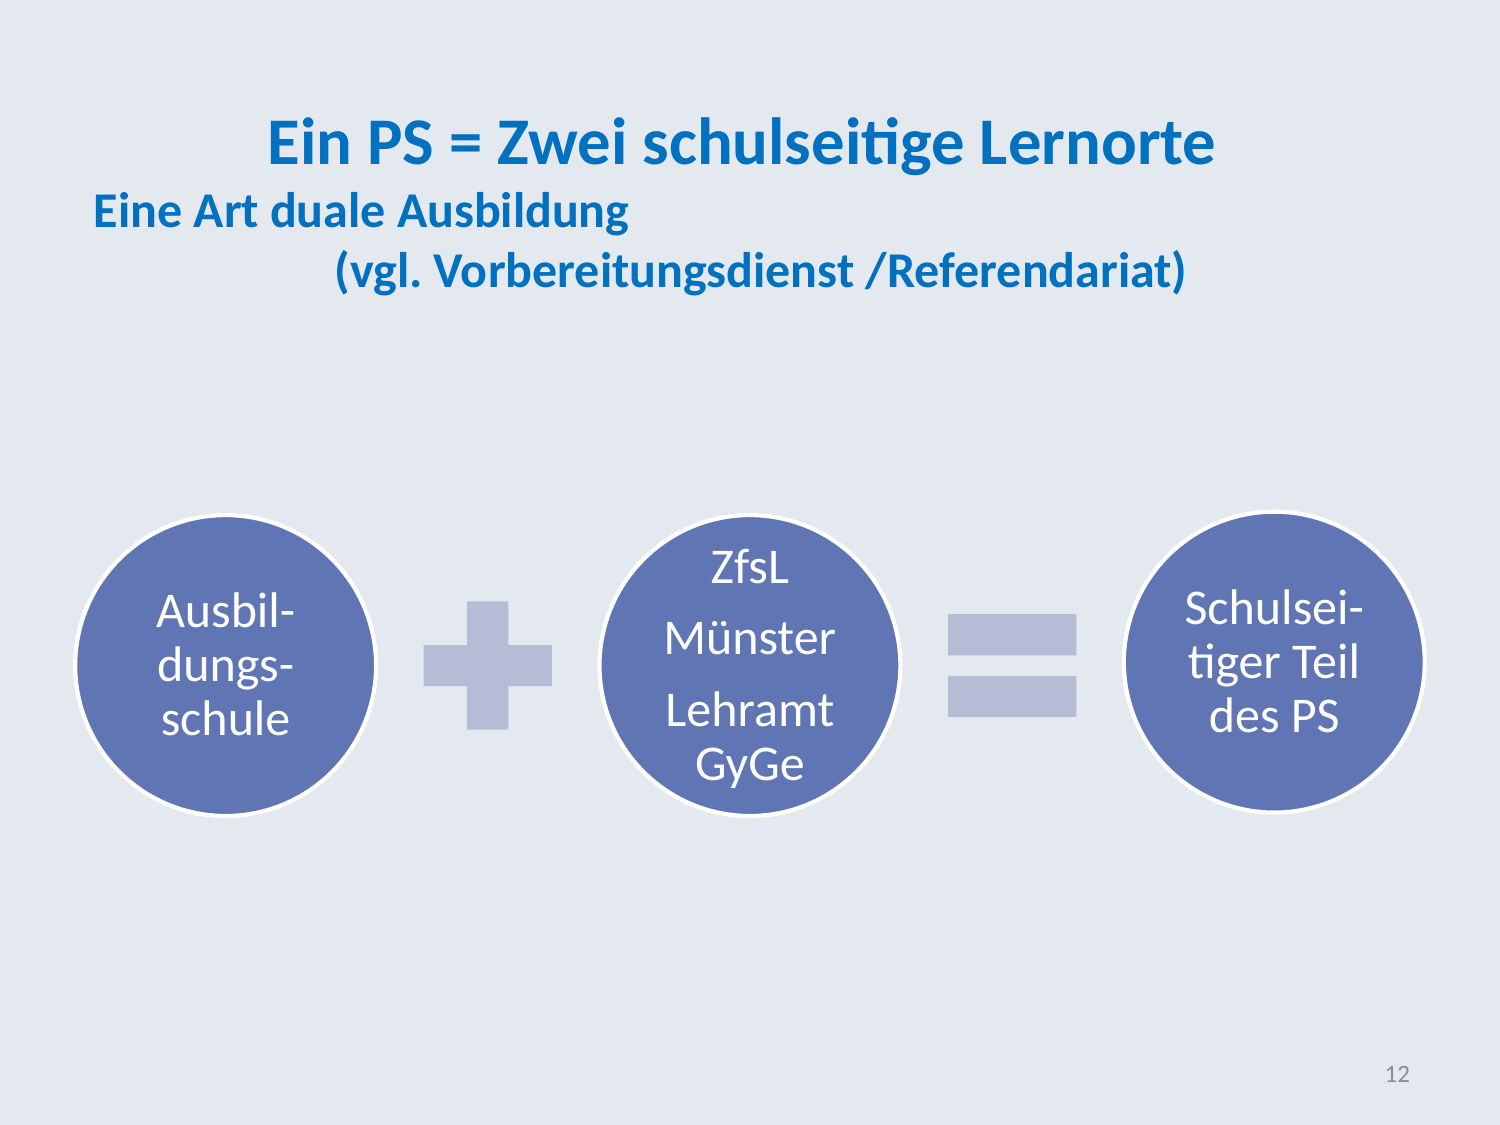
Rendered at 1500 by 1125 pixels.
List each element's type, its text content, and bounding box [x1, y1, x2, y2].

title Ein PS = Zwei schulseitige Lernorte Eine Art duale Ausbildung (vgl. Vorbereitungsdienst /Referendariat) [75, 45, 1425, 325]
slide_number 12 [1074, 1042, 1425, 1103]
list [74, 326, 1426, 1006]
